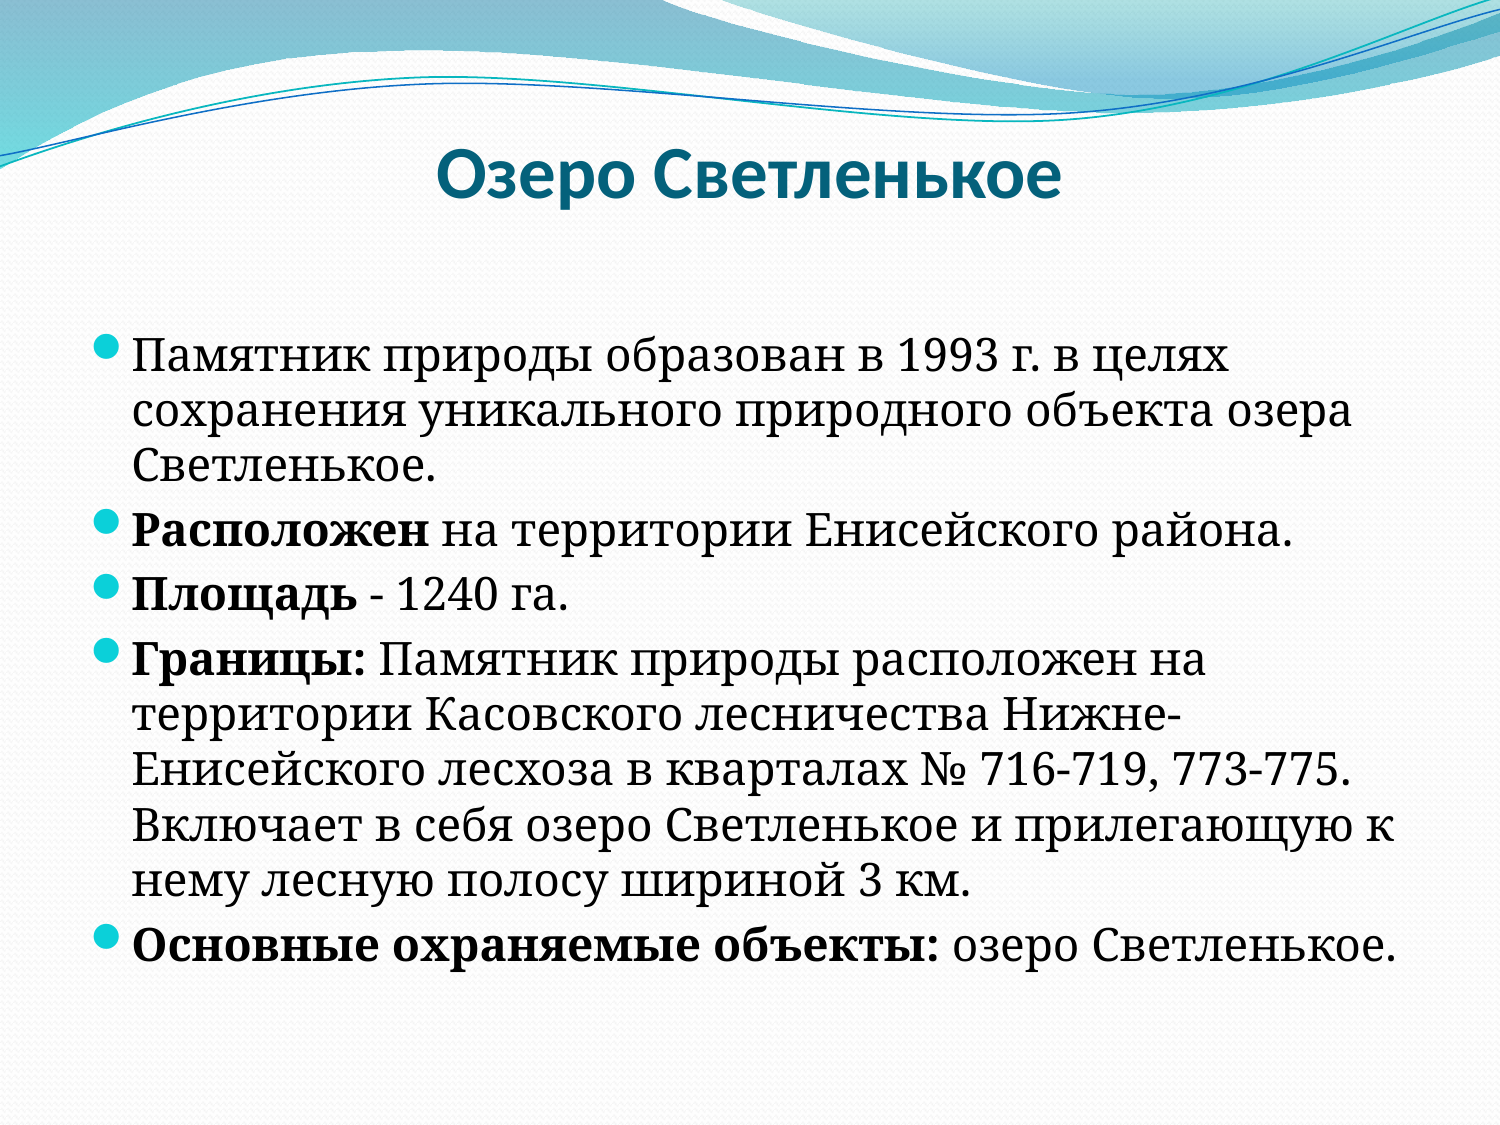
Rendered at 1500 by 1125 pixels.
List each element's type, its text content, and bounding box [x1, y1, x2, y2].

title Озеро Светленькое [75, 115, 1425, 304]
list Памятник природы образован в 1993 г. в целях сохранения уникального природного объекта озера Светленькое. Расположен на территории Енисейского района. Площадь - 1240 га. Границы: Памятник природы расположен на территории Касовского лесничества Нижне-Енисейского лесхоза в кварталах № 716-719, 773-775. Включает в себя озеро Светленькое и прилегающую к нему лесную полосу шириной 3 км. Основные охраняемые объекты: озеро Светленькое. [75, 317, 1425, 1038]
